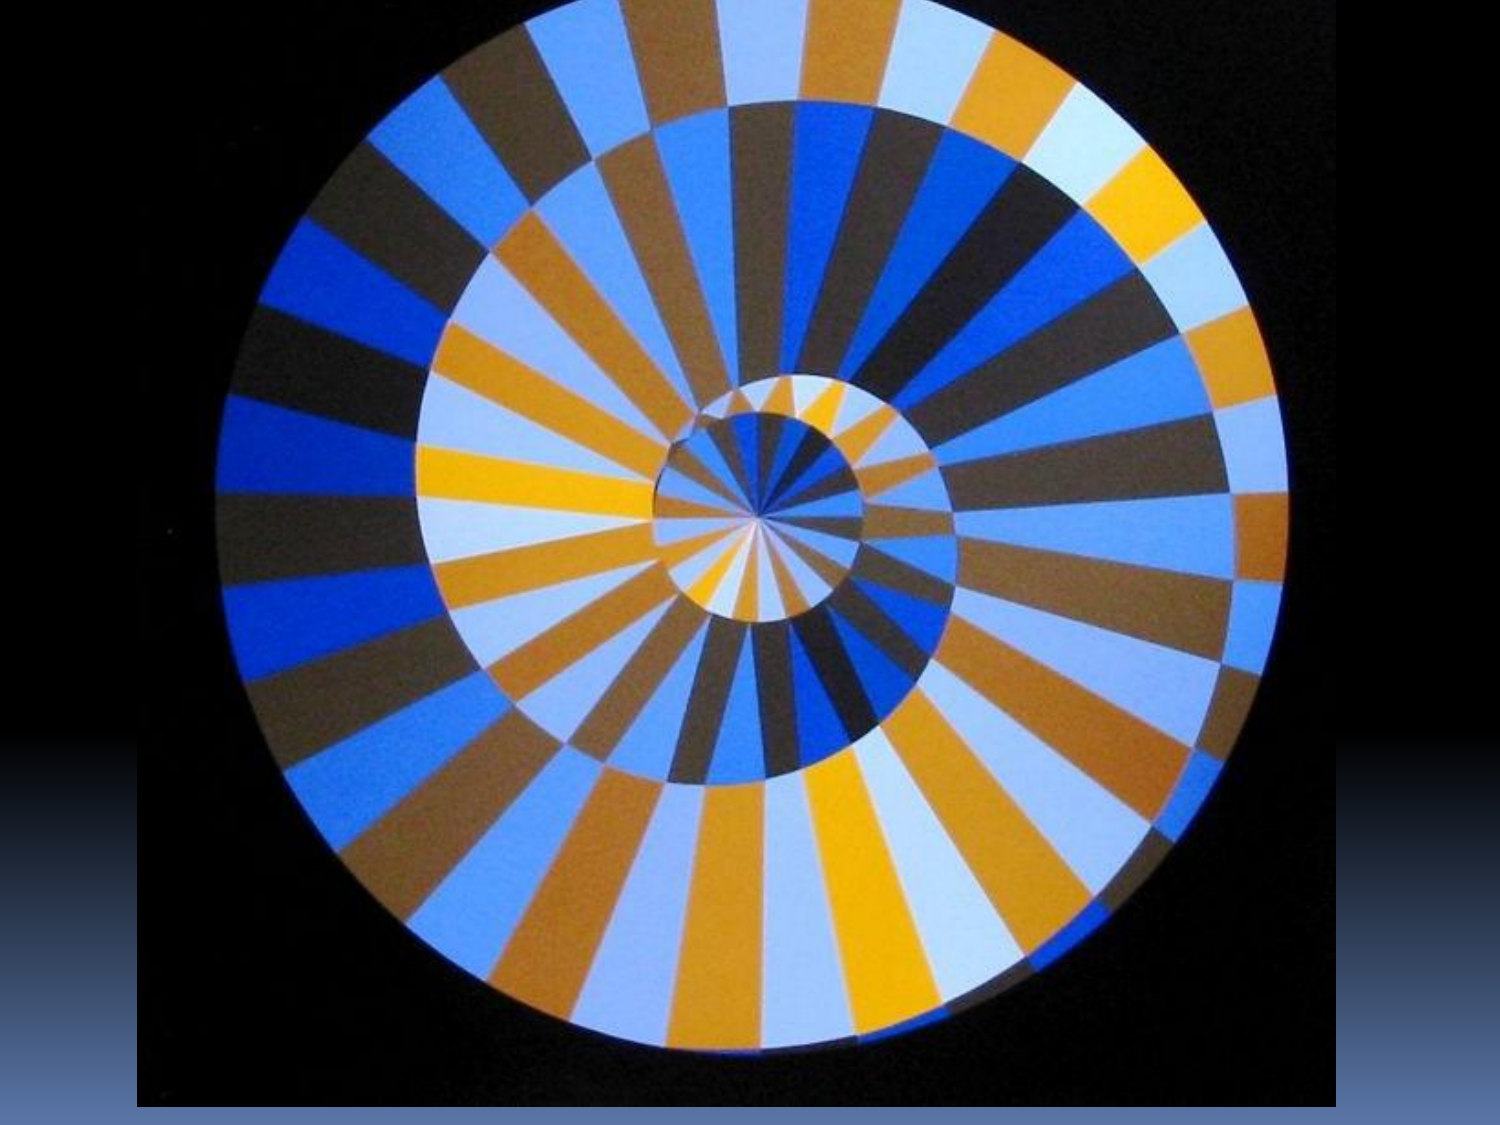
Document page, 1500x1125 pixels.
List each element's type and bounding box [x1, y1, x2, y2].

picture [137, 0, 1336, 1107]
